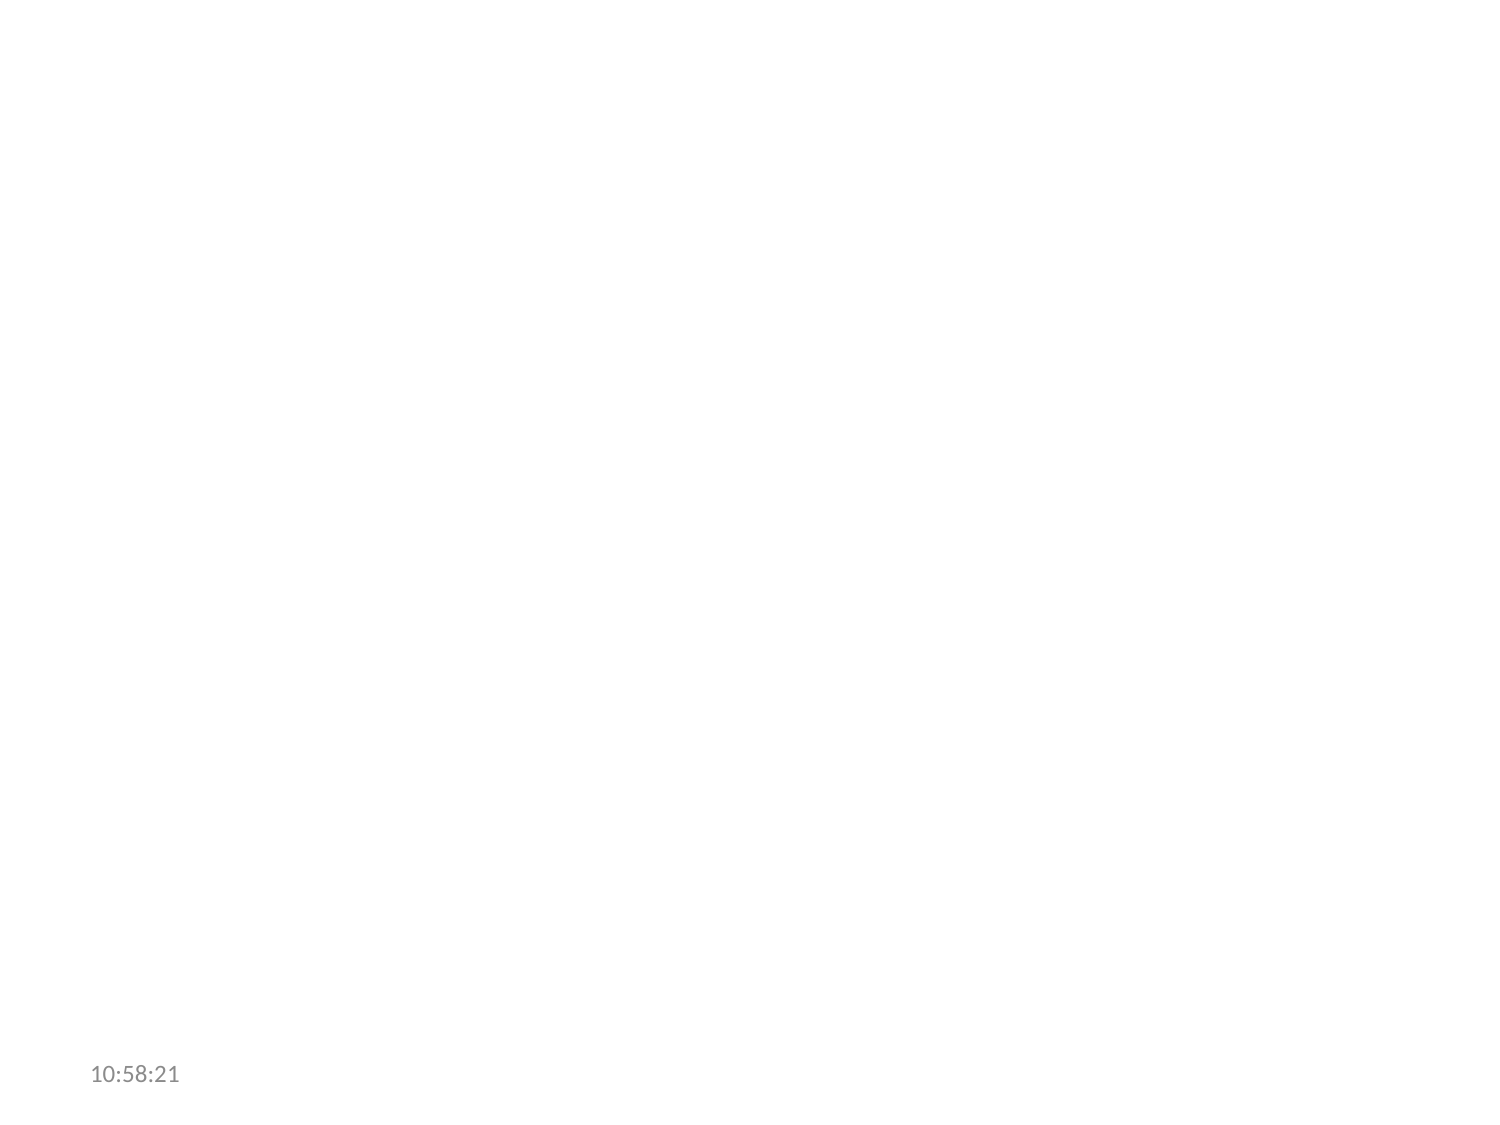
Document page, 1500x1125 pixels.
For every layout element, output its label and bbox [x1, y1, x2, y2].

slide_number [75, 1042, 425, 1103]
